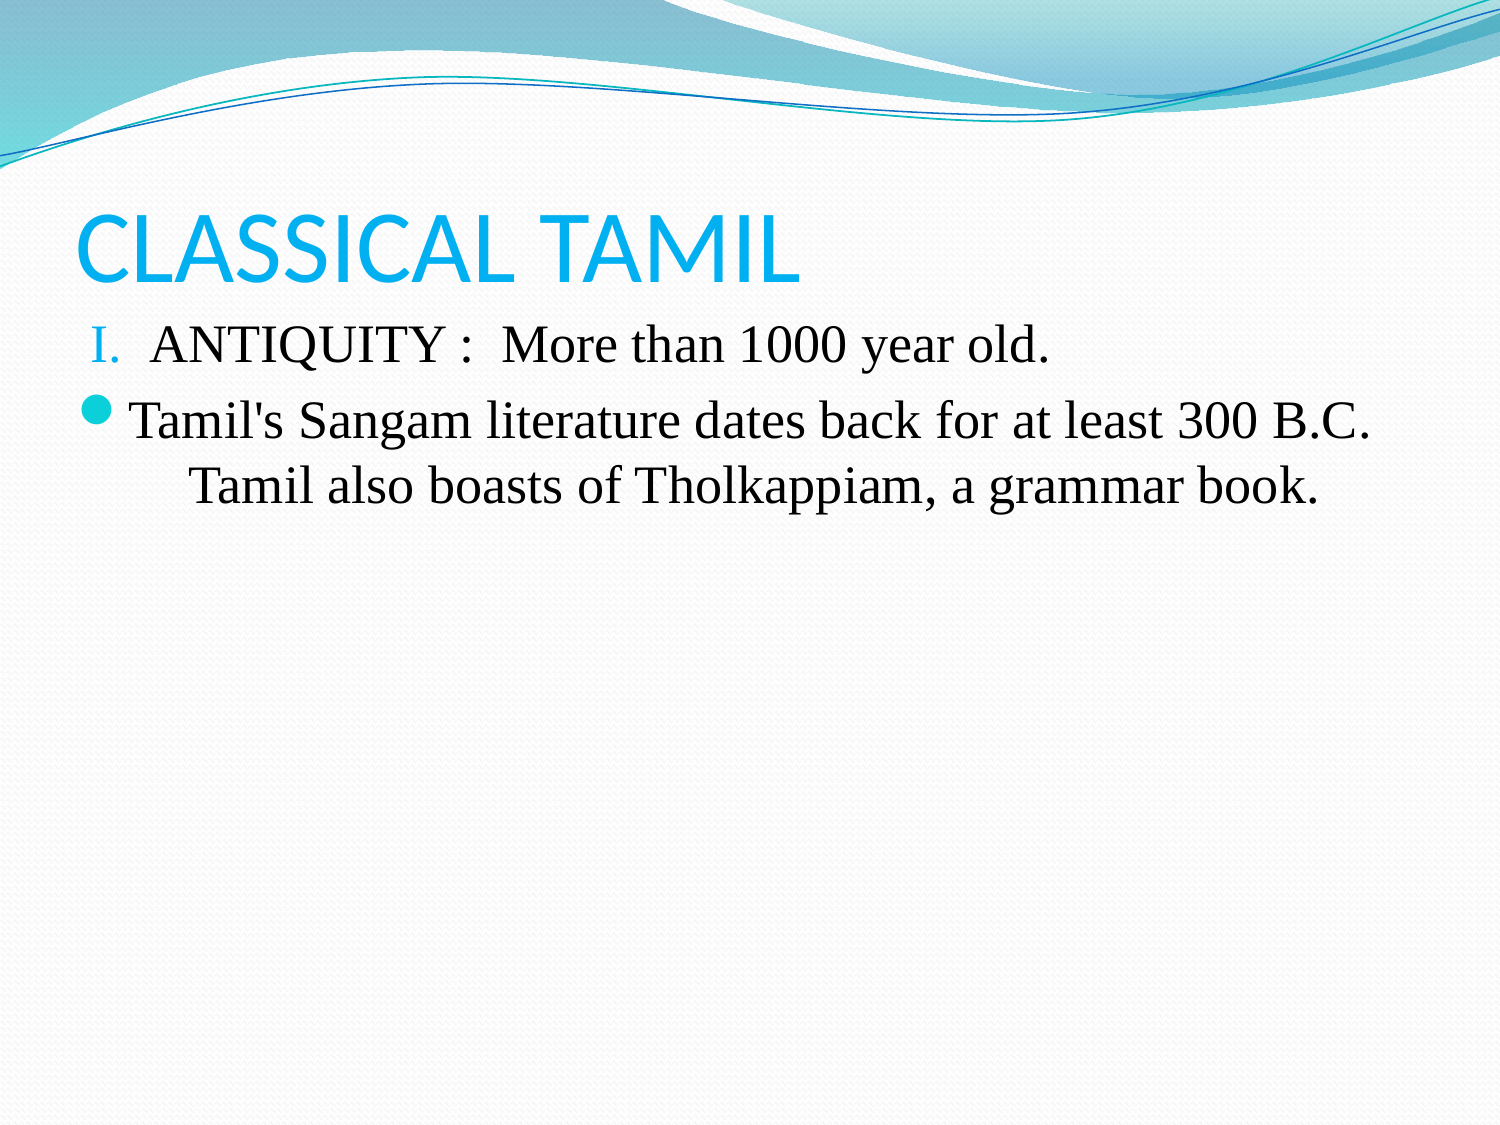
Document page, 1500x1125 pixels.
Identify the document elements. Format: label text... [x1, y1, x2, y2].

list I. ANTIQUITY : More than 1000 year old. Tamil's Sangam literature dates back for at least 300 B.C. Tamil also boasts of Tholkappiam, a grammar book. [62, 224, 1450, 1013]
title CLASSICAL TAMIL [75, 115, 1425, 224]
